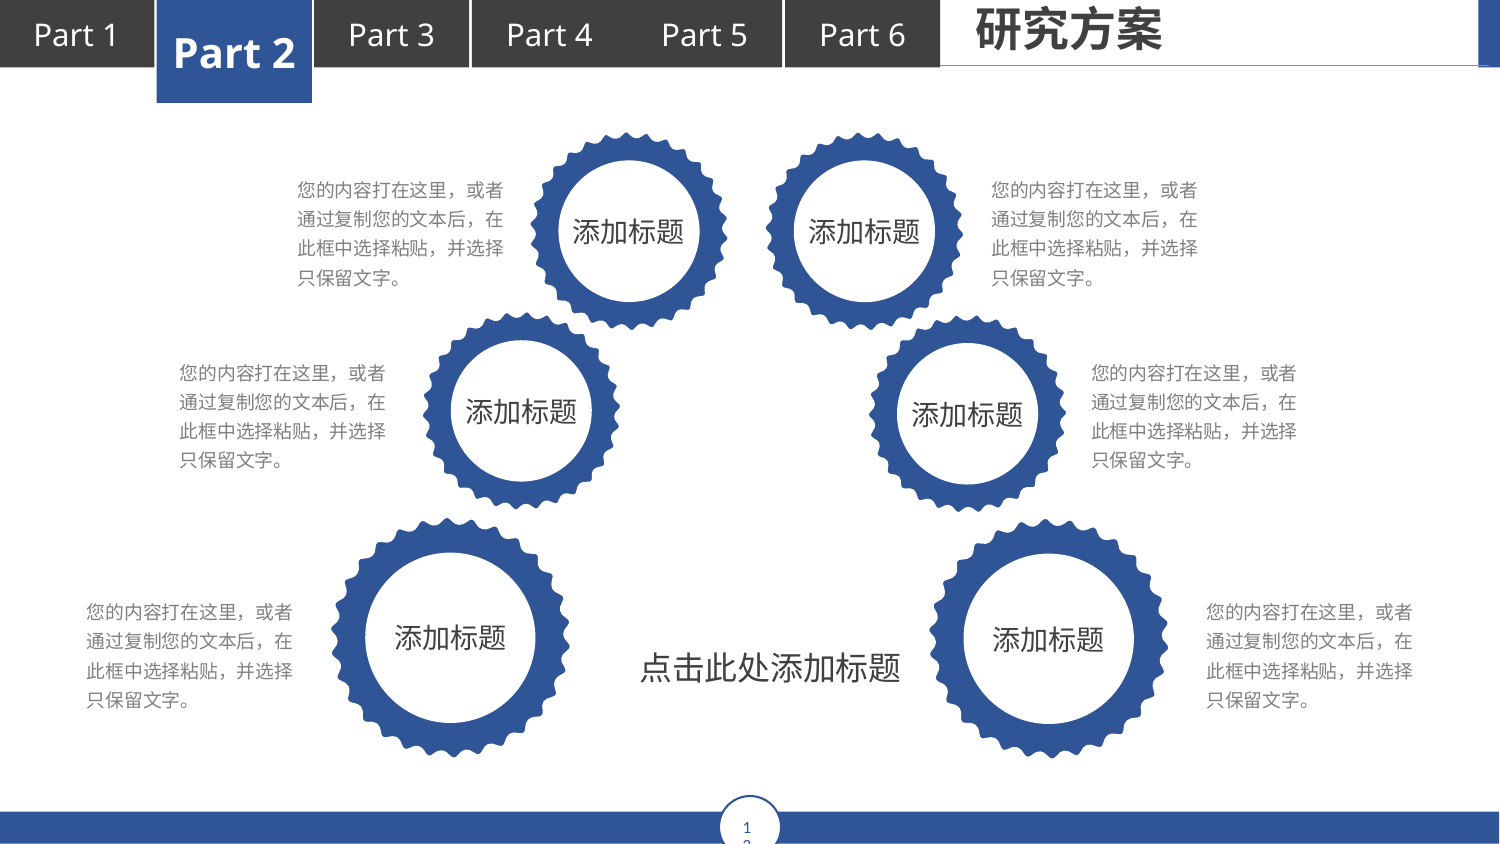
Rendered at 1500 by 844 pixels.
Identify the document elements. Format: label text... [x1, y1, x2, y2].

text_box [421, 310, 622, 512]
text_box 您的内容打在这里，或者通过复制您的文本后，在此框中选择粘贴，并选择只保留文字。 [75, 588, 318, 717]
text_box 添加标题 [797, 208, 932, 254]
text_box 点击此处添加标题 [608, 622, 933, 693]
text_box 您的内容打在这里，或者通过复制您的文本后，在此框中选择粘贴，并选择只保留文字。 [1079, 348, 1322, 477]
text_box 您的内容打在这里，或者通过复制您的文本后，在此框中选择粘贴，并选择只保留文字。 [980, 166, 1223, 295]
text_box 添加标题 [561, 208, 697, 254]
text_box 您的内容打在这里，或者通过复制您的文本后，在此框中选择粘贴，并选择只保留文字。 [168, 348, 411, 477]
text_box 添加标题 [981, 616, 1117, 662]
text_box 添加标题 [382, 615, 518, 661]
text_box 您的内容打在这里，或者通过复制您的文本后，在此框中选择粘贴，并选择只保留文字。 [285, 166, 529, 295]
text_box [329, 516, 572, 760]
text_box 添加标题 [454, 388, 589, 434]
text_box 您的内容打在这里，或者通过复制您的文本后，在此框中选择粘贴，并选择只保留文字。 [1194, 588, 1438, 717]
text_box 添加标题 [900, 391, 1035, 437]
text_box [764, 130, 965, 332]
text_box 研究方案 [963, 0, 1175, 62]
text_box [927, 517, 1170, 761]
text_box [867, 313, 1068, 514]
text_box [529, 130, 730, 332]
